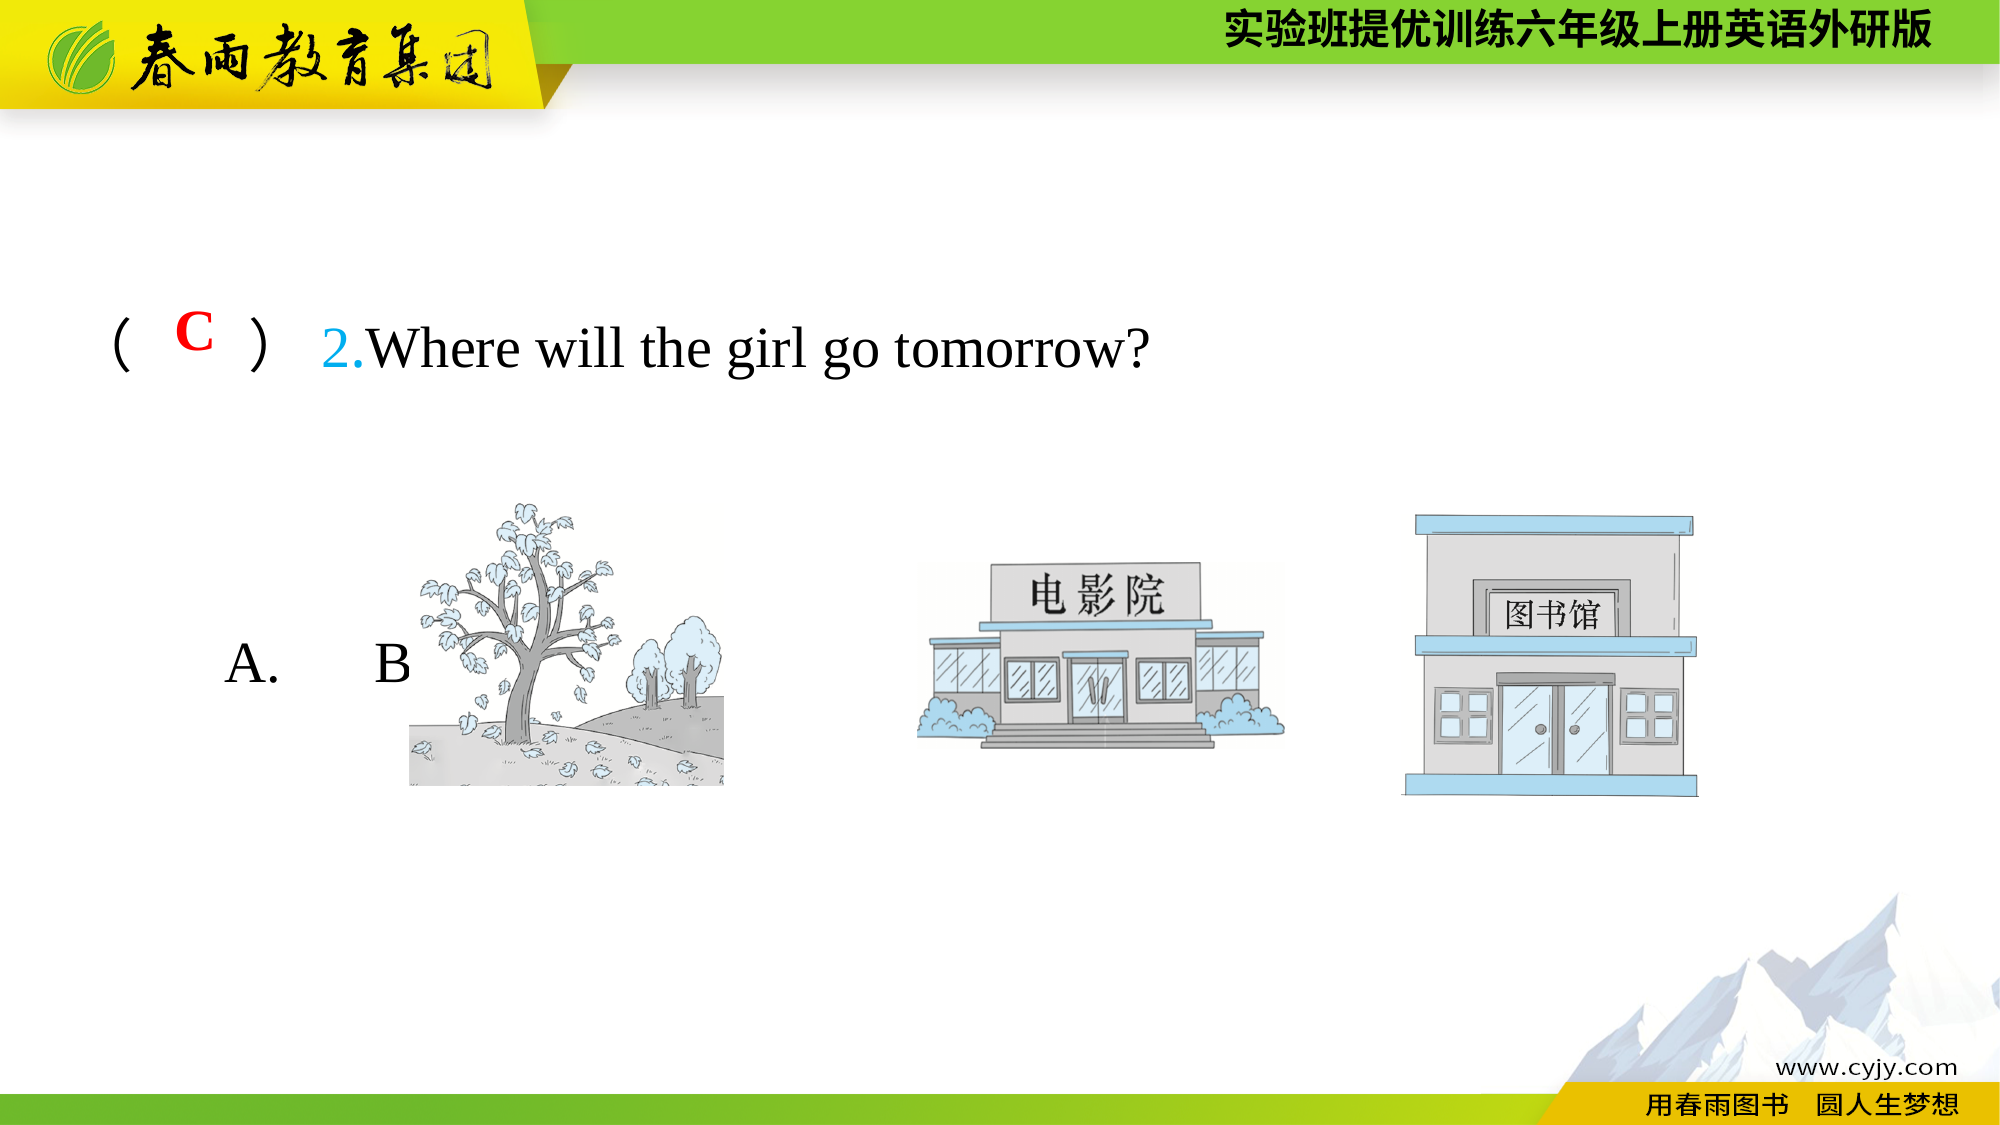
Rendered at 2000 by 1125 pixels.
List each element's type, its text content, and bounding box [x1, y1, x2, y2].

text_box C [160, 285, 232, 370]
list （ ）2.Where will the girl go tomorrow? A. B. C. [59, 267, 1944, 707]
picture [0, 0, 2000, 1125]
